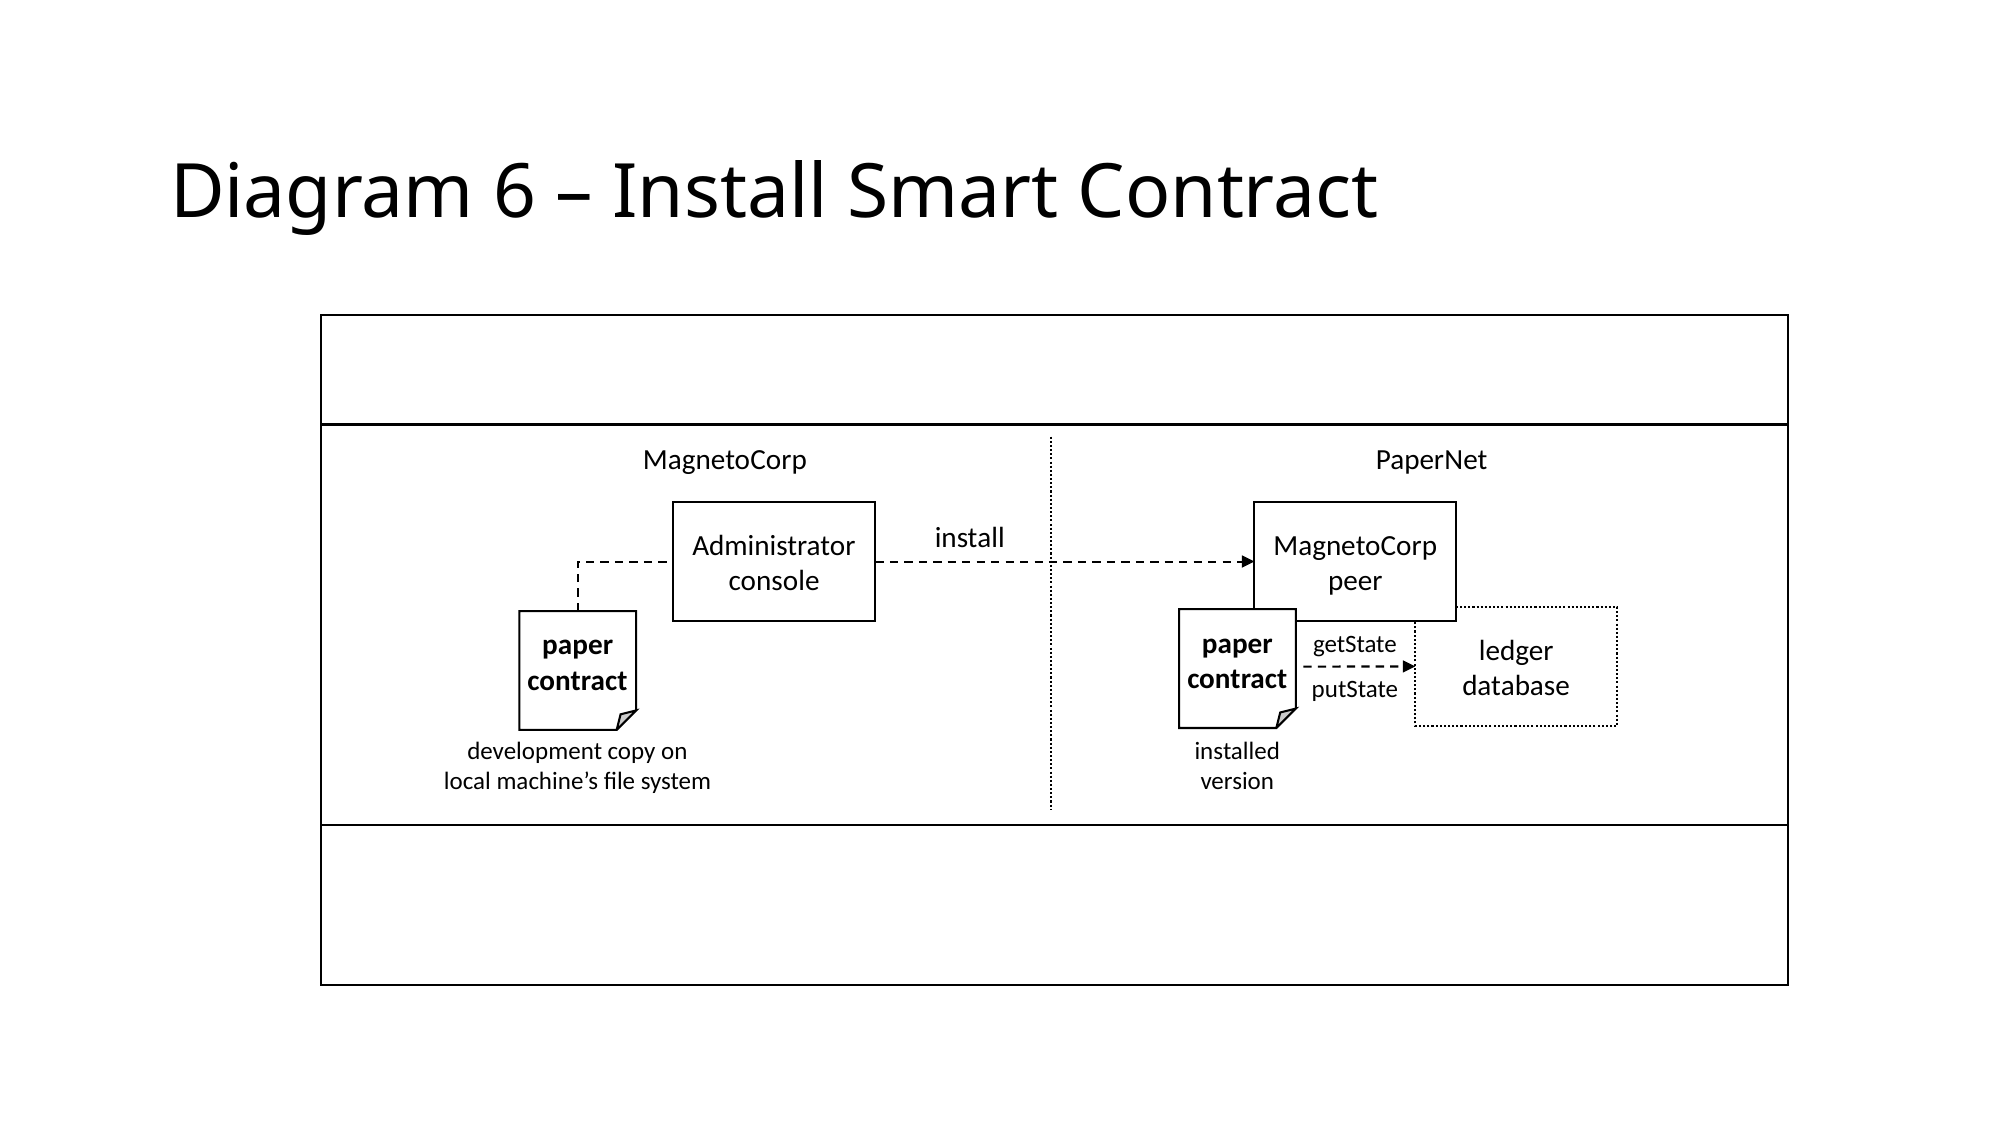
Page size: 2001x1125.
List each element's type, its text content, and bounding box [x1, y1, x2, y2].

text_box installed version [1186, 726, 1288, 802]
text_box paper contract [519, 611, 637, 730]
text_box install [942, 511, 1013, 562]
text_box [320, 425, 891, 824]
text_box PaperNet [1368, 432, 1496, 483]
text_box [891, 247, 942, 925]
text_box MagnetoCorp peer [1254, 502, 1457, 621]
text_box [320, 826, 1788, 986]
text_box getState putState [1303, 667, 1406, 710]
text_box MagnetoCorp [635, 432, 815, 483]
text_box [942, 426, 1788, 824]
text_box ledger database [1415, 607, 1618, 726]
text_box development copy on local machine’s file system [436, 726, 720, 802]
text_box paper contract [1179, 609, 1296, 729]
text_box [1004, 552, 1024, 572]
text_box [942, 315, 1788, 423]
text_box Diagram 6 – Install Smart Contract [162, 84, 1888, 303]
text_box getState putState [1303, 619, 1406, 666]
text_box Administrator console [673, 502, 876, 621]
text_box [320, 315, 891, 423]
